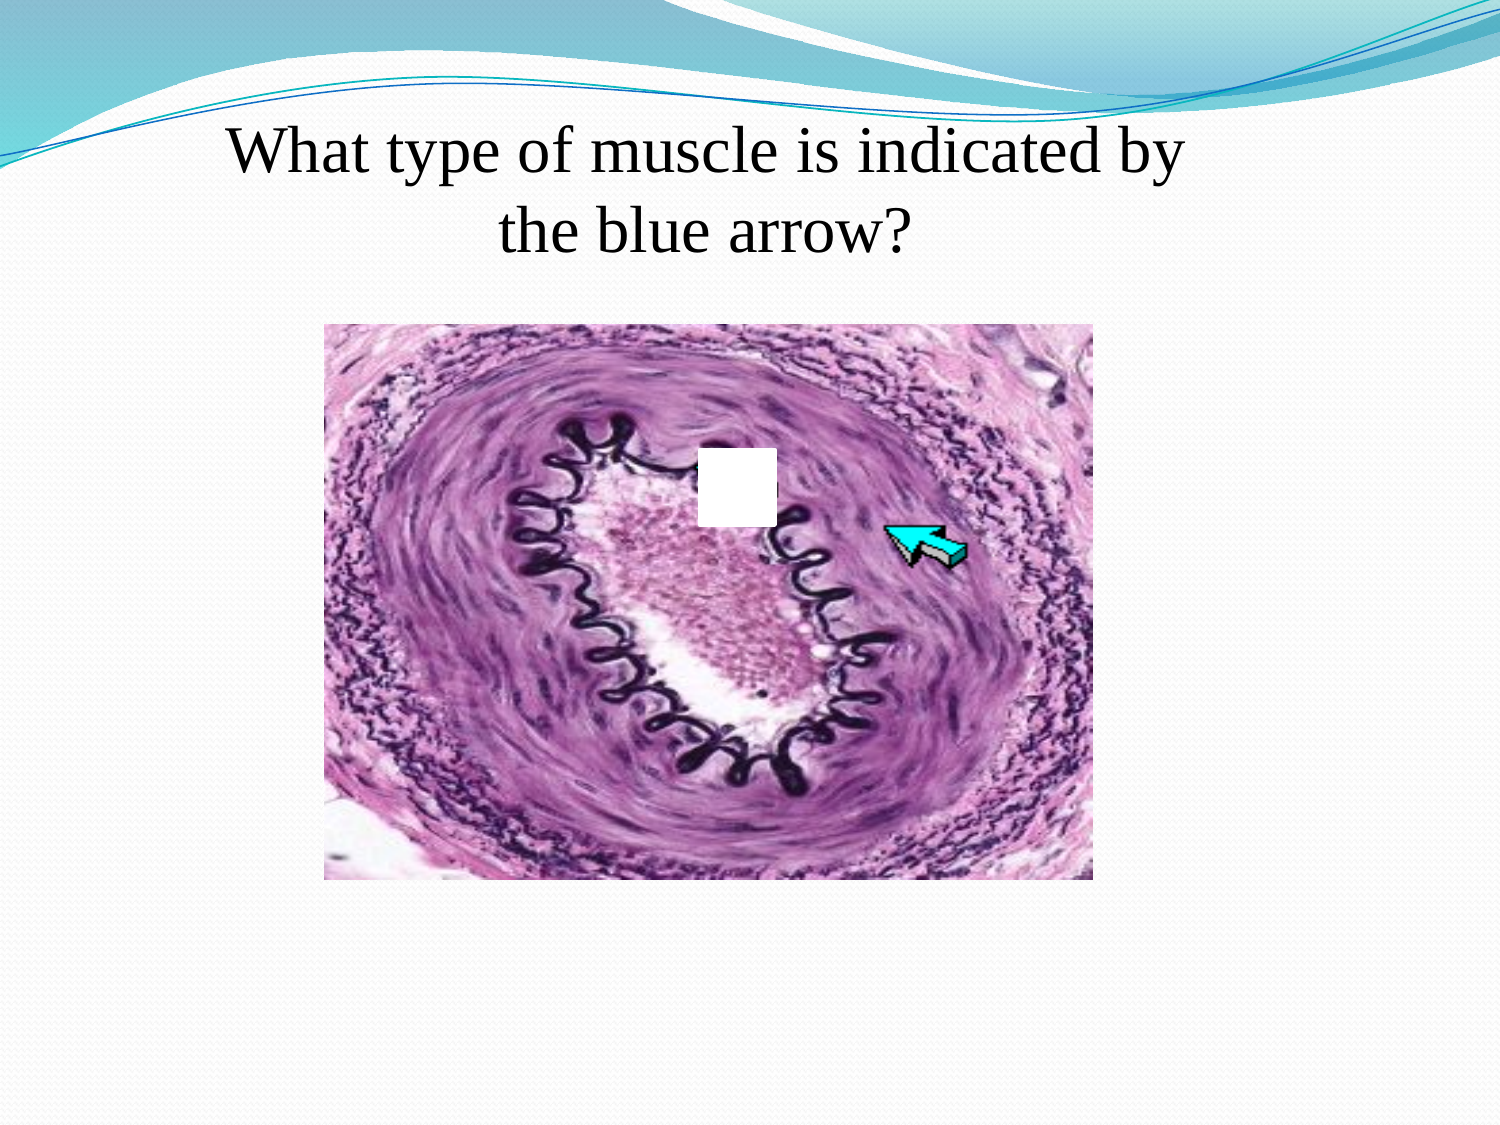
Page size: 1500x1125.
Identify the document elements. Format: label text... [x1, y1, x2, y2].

text_box What type of muscle is indicated by the blue arrow? [187, 98, 1225, 273]
picture [324, 324, 1093, 880]
